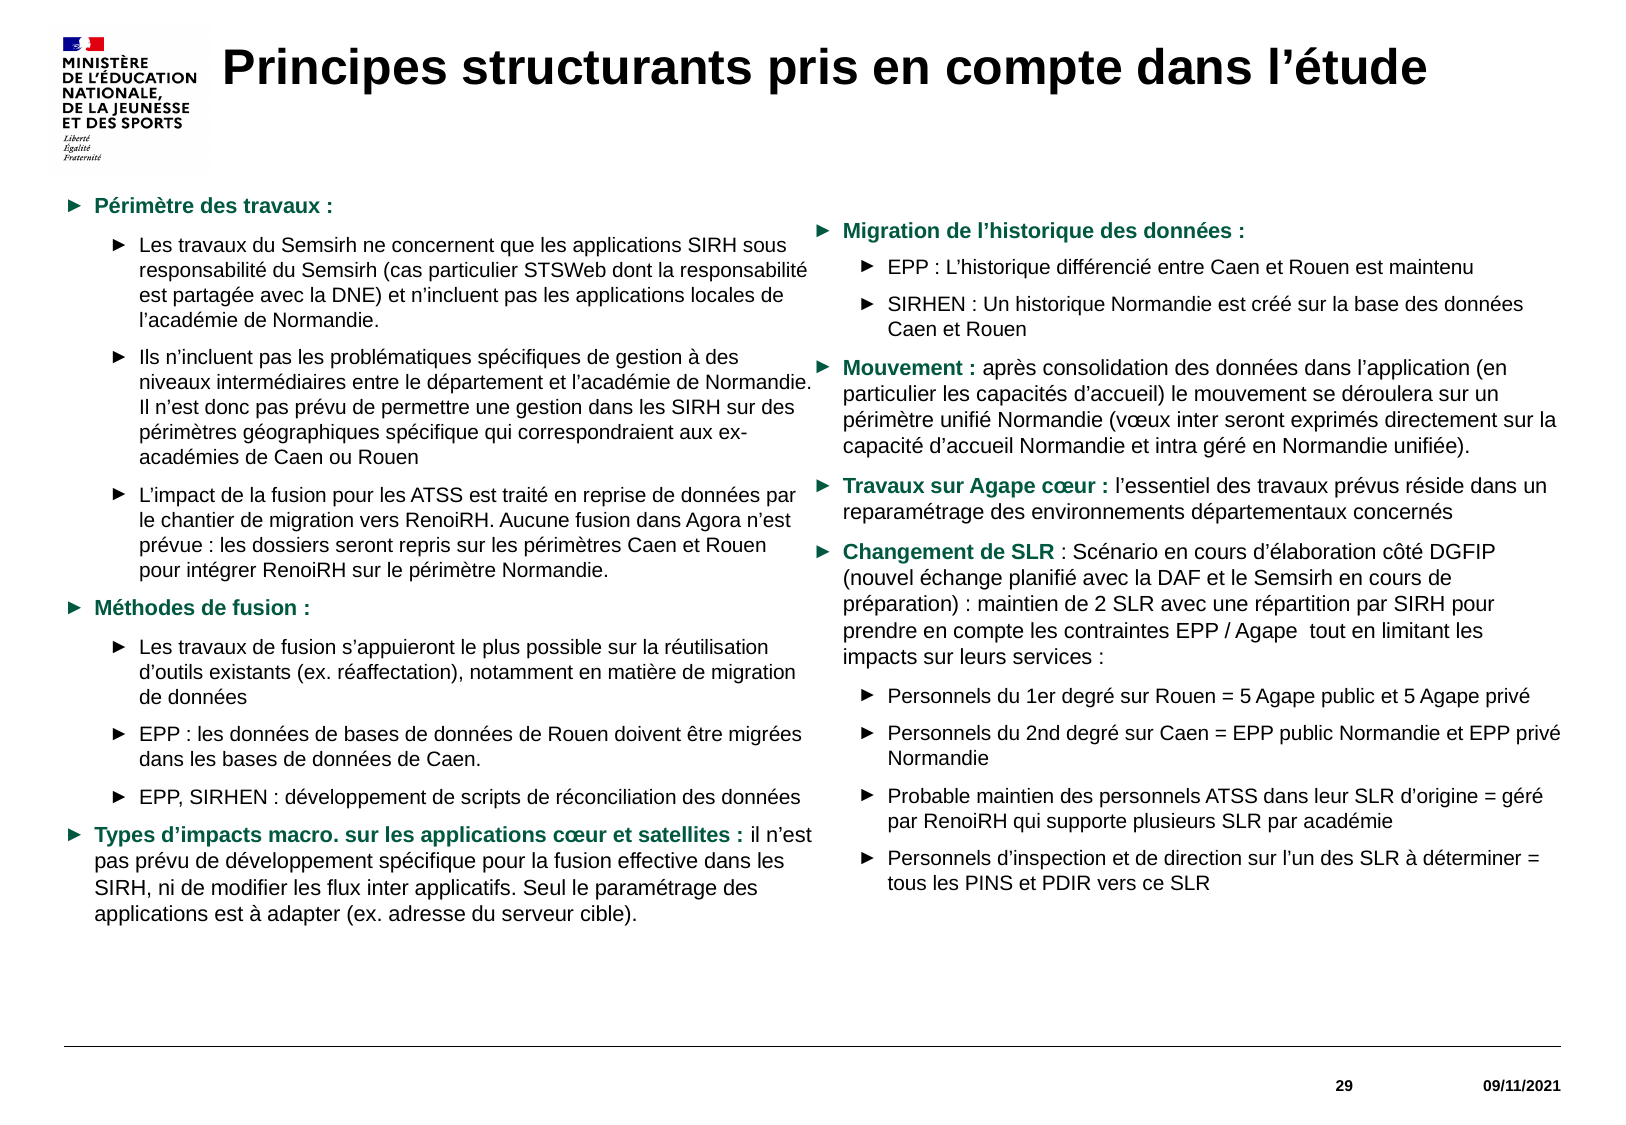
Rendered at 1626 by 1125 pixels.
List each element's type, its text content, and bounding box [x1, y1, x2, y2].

title Principes structurants pris en compte dans l’étude [222, 41, 1611, 121]
slide_number 29 [1113, 1046, 1353, 1125]
picture [48, 23, 211, 174]
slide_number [1353, 1046, 1562, 1125]
list Périmètre des travaux : Les travaux du Semsirh ne concernent que les applications SIRH sous responsabilité du Semsirh (cas particulier STSWeb dont la responsabilité est partagée avec la DNE) et n’incluent pas les applications locales de l’académie de Normandie. Ils n’incluent pas les problématiques spécifiques de gestion à des niveaux intermédiaires entre le département et l’académie de Normandie. Il n’est donc pas prévu de permettre une gestion dans les SIRH sur des périmètres géographiques spécifique qui correspondraient aux ex-académies de Caen ou Rouen L’impact de la fusion pour les ATSS est traité en reprise de données par le chantier de migration vers RenoiRH. Aucune fusion dans Agora n’est prévue : les dossiers seront repris sur les périmètres Caen et Rouen pour intégrer RenoiRH sur le périmètre Normandie. Méthodes de fusion : Les travaux de fusion s’appuieront le plus possible sur la réutilisation d’outils existants (ex. réaffectation), notamment en matière de migration de données EPP : les données de bases de données de Rouen doivent être migrées dans les bases de données de Caen. EPP, SIRHEN : développement de scripts de réconciliation des données Types d’impacts macro. sur les applications cœur et satellites : il n’est pas prévu de développement spécifique pour la fusion effective dans les SIRH, ni de modifier les flux inter applicatifs. Seul le paramétrage des applications est à adapter (ex. adresse du serveur cible). Migration de l’historique des données : EPP : L’historique différencié entre Caen et Rouen est maintenu SIRHEN : Un historique Normandie est créé sur la base des données Caen et Rouen Mouvement : après consolidation des données dans l’application (en particulier les capacités d’accueil) le mouvement se déroulera sur un périmètre unifié Normandie (vœux inter seront exprimés directement sur la capacité d’accueil Normandie et intra géré en Normandie unifiée). Travaux sur Agape cœur : l’essentiel des travaux prévus réside dans un reparamétrage des environnements départementaux concernés Changement de SLR : Scénario en cours d’élaboration côté DGFIP (nouvel échange planifié avec la DAF et le Semsirh en cours de préparation) : maintien de 2 SLR avec une répartition par SIRH pour prendre en compte les contraintes EPP / Agape tout en limitant les impacts sur leurs services : Personnels du 1er degré sur Rouen = 5 Agape public et 5 Agape privé Personnels du 2nd degré sur Caen = EPP public Normandie et EPP privé Normandie Probable maintien des personnels ATSS dans leur SLR d’origine = géré par RenoiRH qui supporte plusieurs SLR par académie Personnels d’inspection et de direction sur l’un des SLR à déterminer = tous les PINS et PDIR vers ce SLR [63, 191, 1561, 831]
